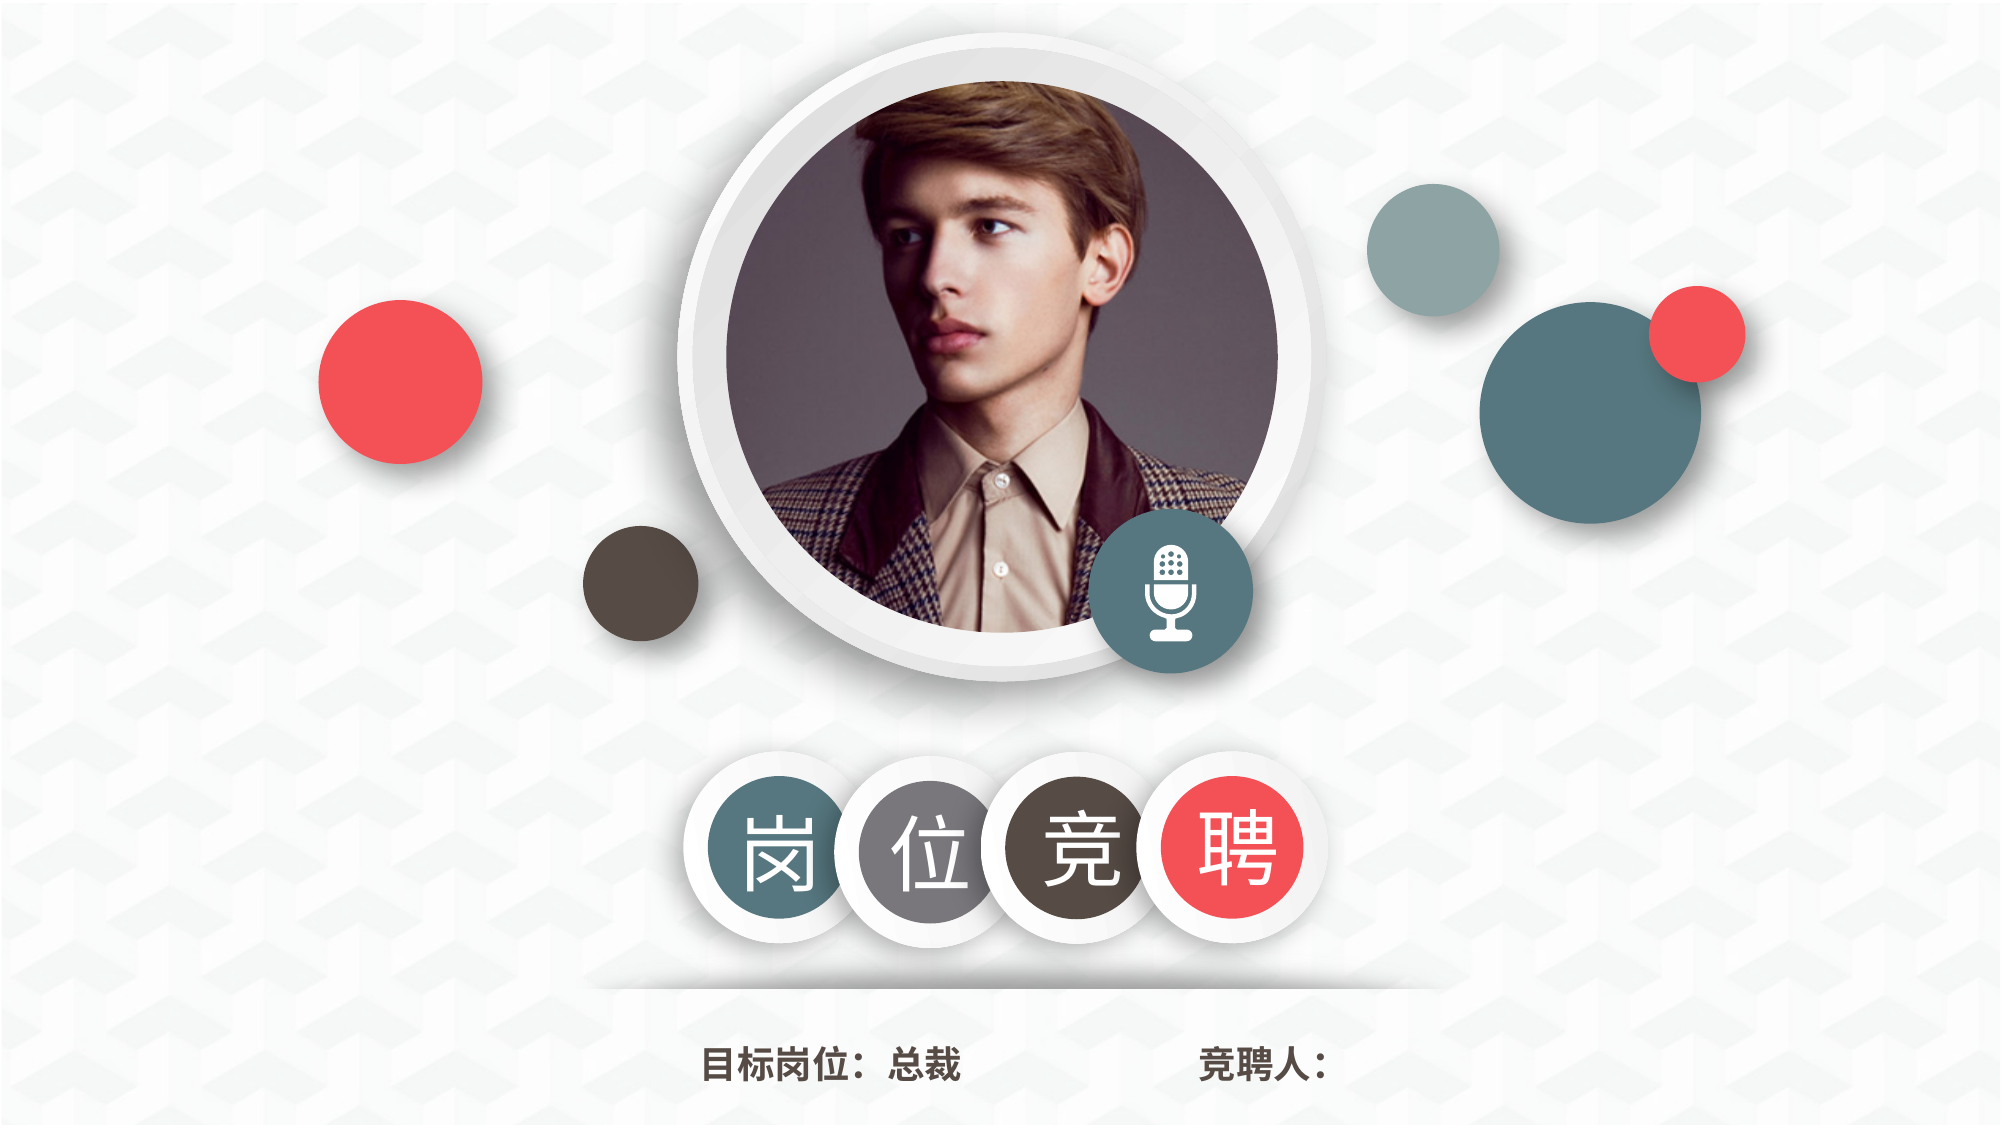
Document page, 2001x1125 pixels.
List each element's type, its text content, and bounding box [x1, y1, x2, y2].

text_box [834, 756, 980, 936]
text_box [1367, 183, 1500, 317]
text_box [1136, 751, 1328, 936]
text_box 竞聘人： [1080, 1033, 1468, 1094]
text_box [683, 751, 875, 936]
picture [1, 3, 2001, 1125]
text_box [980, 752, 1136, 936]
text_box 目标岗位：总裁 [595, 1033, 1067, 1094]
text_box [1648, 286, 1746, 383]
text_box [318, 300, 483, 464]
text_box [1479, 302, 1702, 524]
text_box [583, 525, 677, 642]
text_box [677, 32, 1327, 682]
